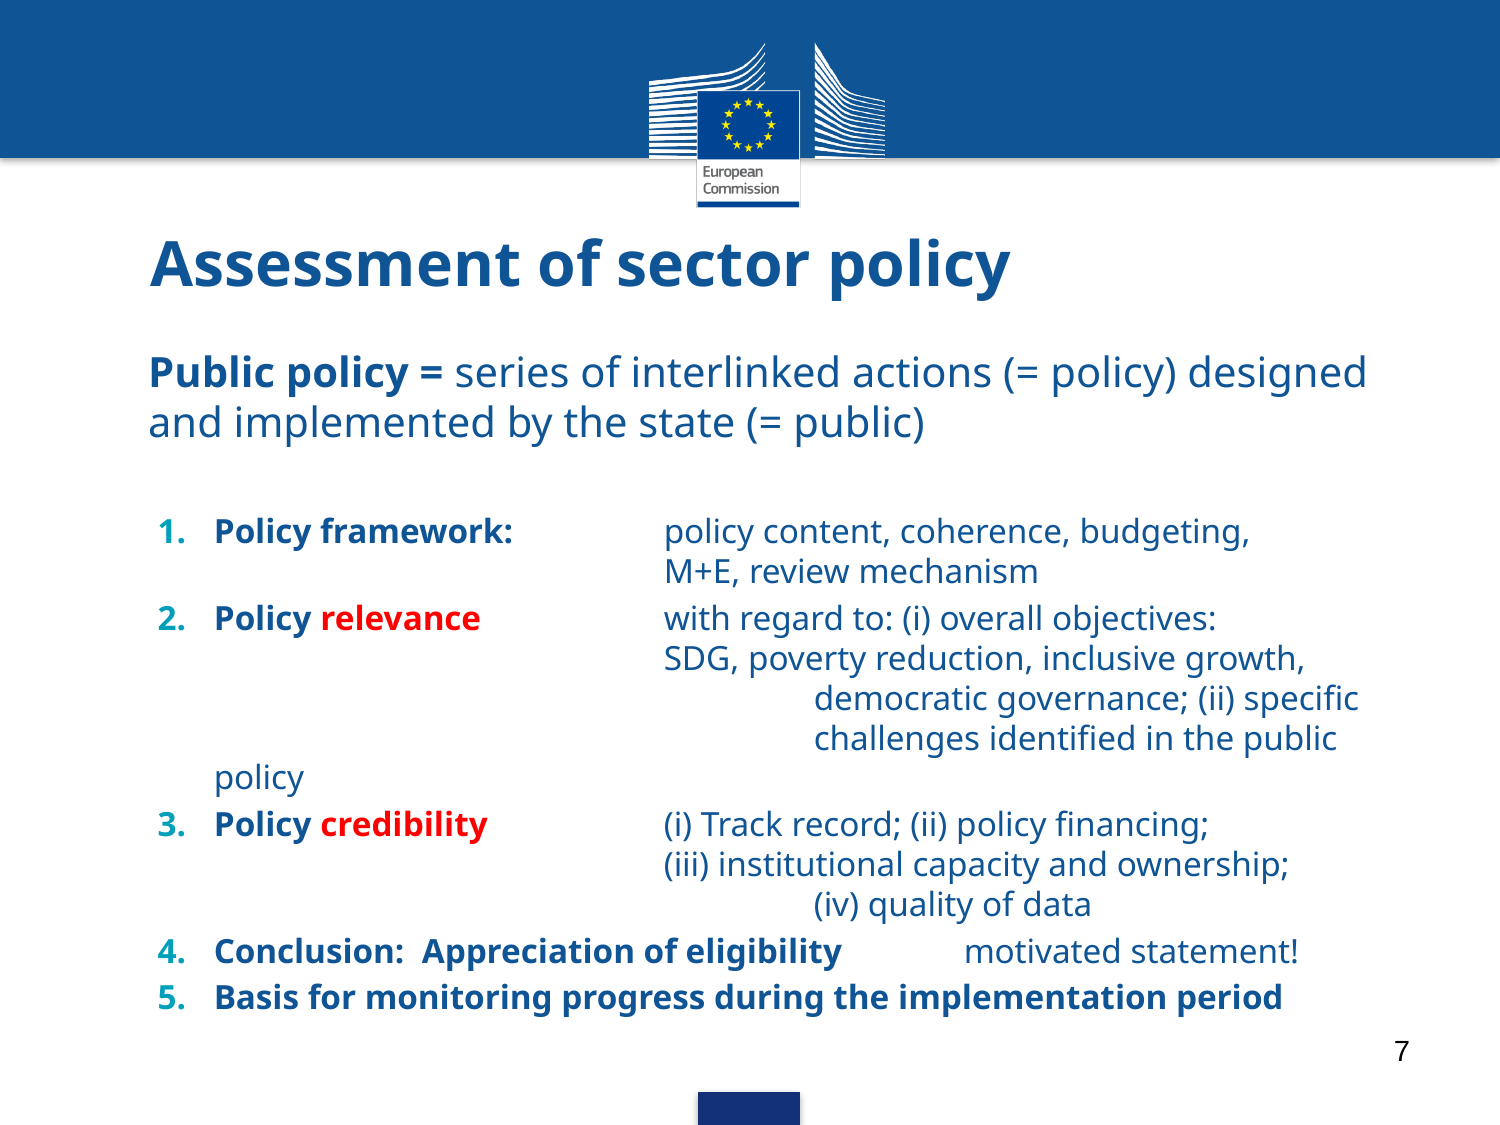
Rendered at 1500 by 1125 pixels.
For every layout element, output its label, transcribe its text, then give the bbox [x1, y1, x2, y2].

list Public policy = series of interlinked actions (= policy) designed and implemented by the state (= public) Policy framework: policy content, coherence, budgeting, M+E, review mechanism Policy relevance with regard to: (i) overall objectives: SDG, poverty reduction, inclusive growth, democratic governance; (ii) specific challenges identified in the public policy Policy credibility (i) Track record; (ii) policy financing; (iii) institutional capacity and ownership; (iv) quality of data Conclusion: Appreciation of eligibility motivated statement! Basis for monitoring progress during the implementation period [76, 339, 1425, 1025]
picture [649, 42, 885, 184]
slide_number 7 [1074, 1024, 1425, 1103]
title Assessment of sector policy [76, 184, 1427, 339]
